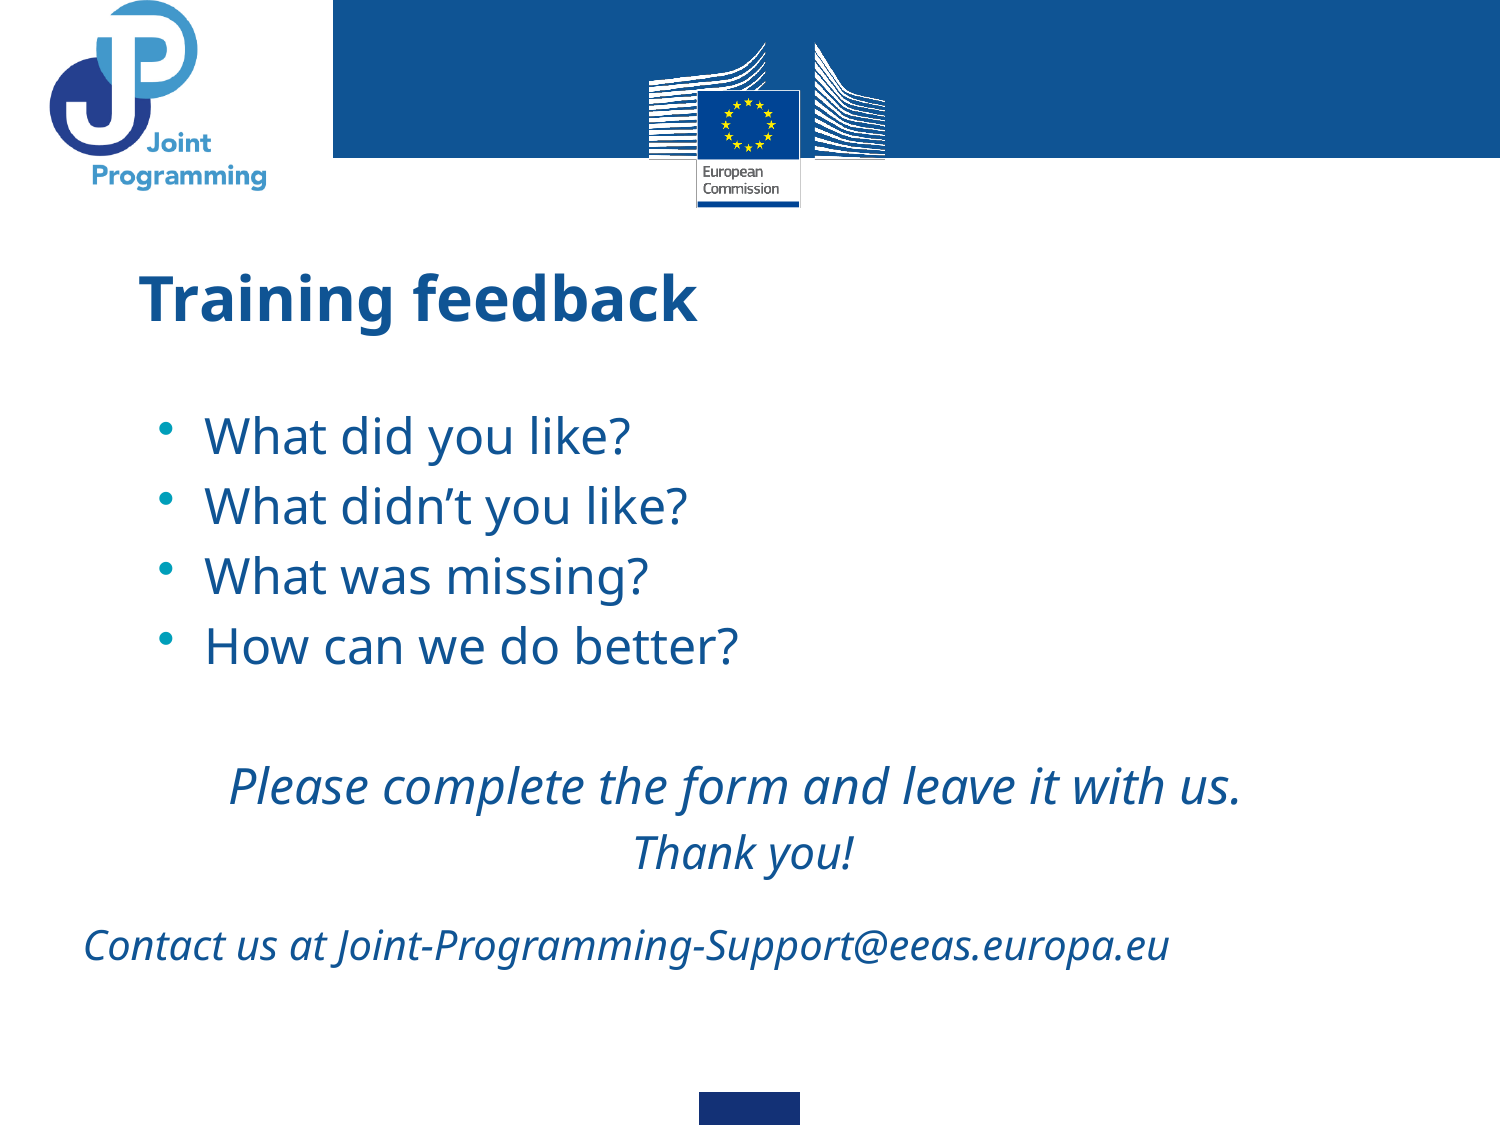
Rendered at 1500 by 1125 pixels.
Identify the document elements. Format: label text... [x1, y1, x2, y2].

title Training feedback [64, 219, 1415, 374]
list What did you like? What didn’t you like? What was missing? How can we do better? Please complete the form and leave it with us. Thank you! Contact us at Joint-Programming-Support@eeas.europa.eu [67, 396, 1418, 1035]
picture [0, 0, 333, 195]
picture [649, 42, 885, 208]
